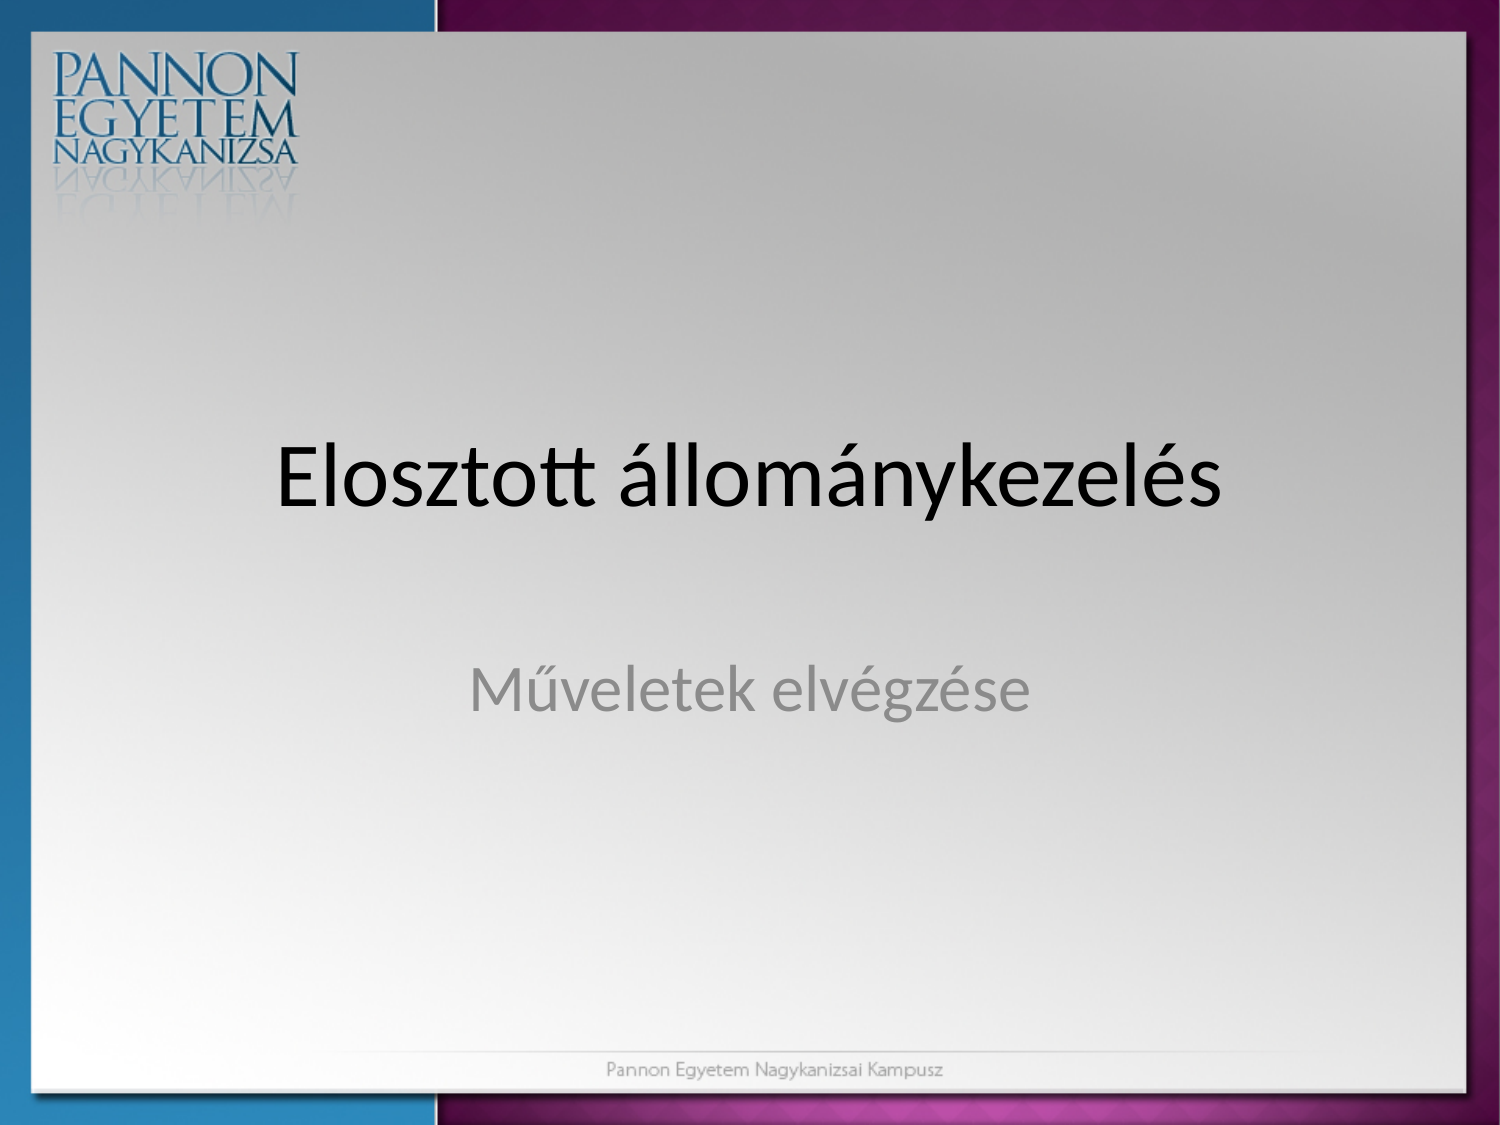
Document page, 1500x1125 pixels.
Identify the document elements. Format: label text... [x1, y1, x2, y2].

picture [0, 0, 1500, 1125]
title Elosztott állománykezelés [112, 349, 1388, 591]
subtitle Műveletek elvégzése [225, 637, 1275, 925]
